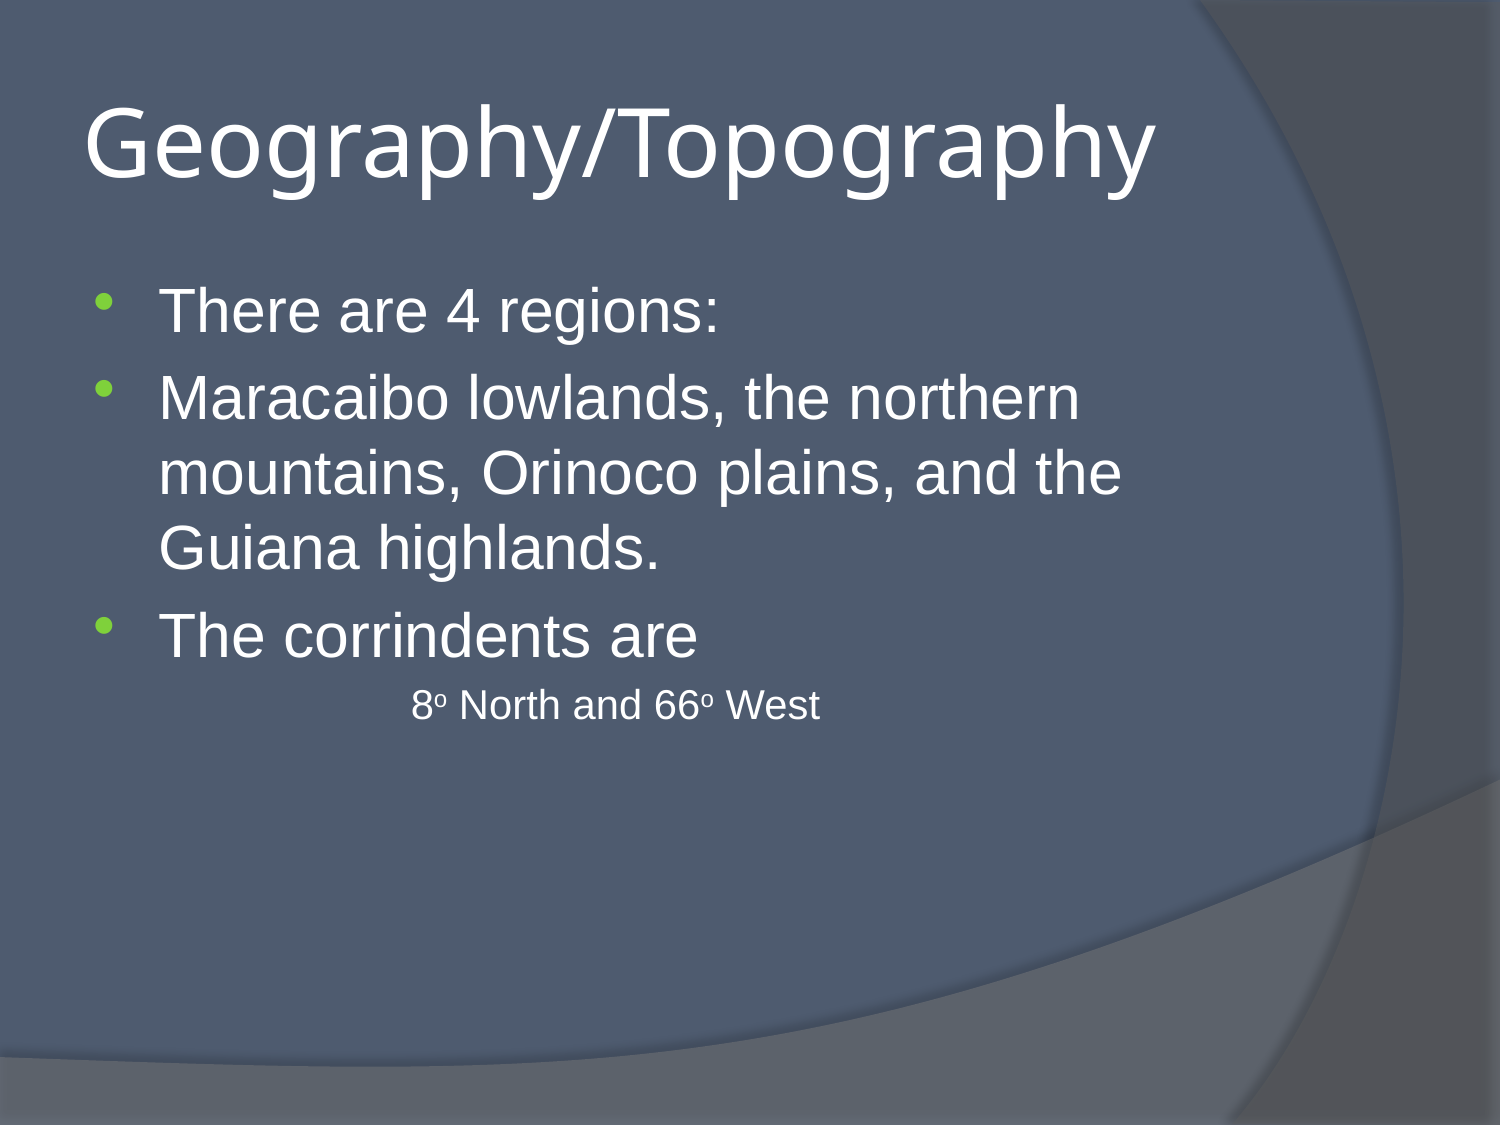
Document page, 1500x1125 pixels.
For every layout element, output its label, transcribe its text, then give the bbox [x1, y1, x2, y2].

list There are 4 regions: Maracaibo lowlands, the northern mountains, Orinoco plains, and the Guiana highlands. The corrindents are 8o North and 66o West [75, 262, 1300, 1005]
title Geography/Topography [75, 45, 1300, 233]
